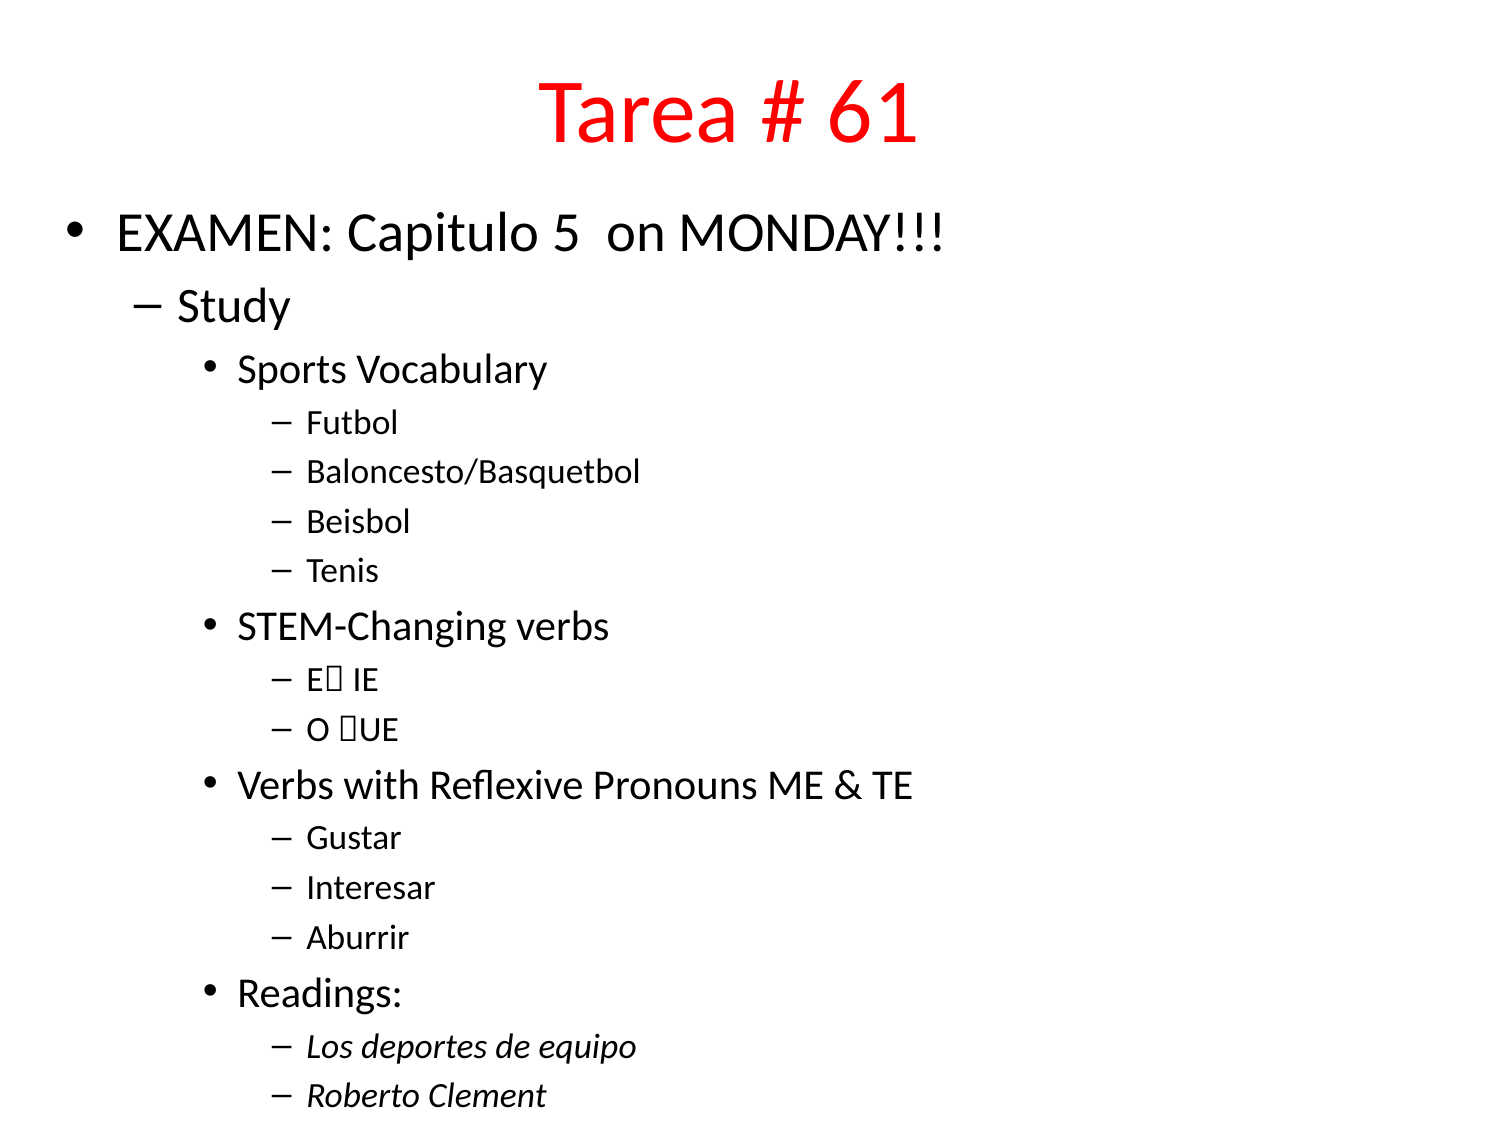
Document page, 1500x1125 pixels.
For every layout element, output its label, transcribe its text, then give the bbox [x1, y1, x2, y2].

list EXAMEN: Capitulo 5 on MONDAY!!! Study Sports Vocabulary Futbol Baloncesto/Basquetbol Beisbol Tenis STEM-Changing verbs E IE O UE Verbs with Reflexive Pronouns ME & TE Gustar Interesar Aburrir Readings: Los deportes de equipo Roberto Clement [50, 187, 1475, 1125]
title Tarea # 61 [75, 12, 1425, 187]
